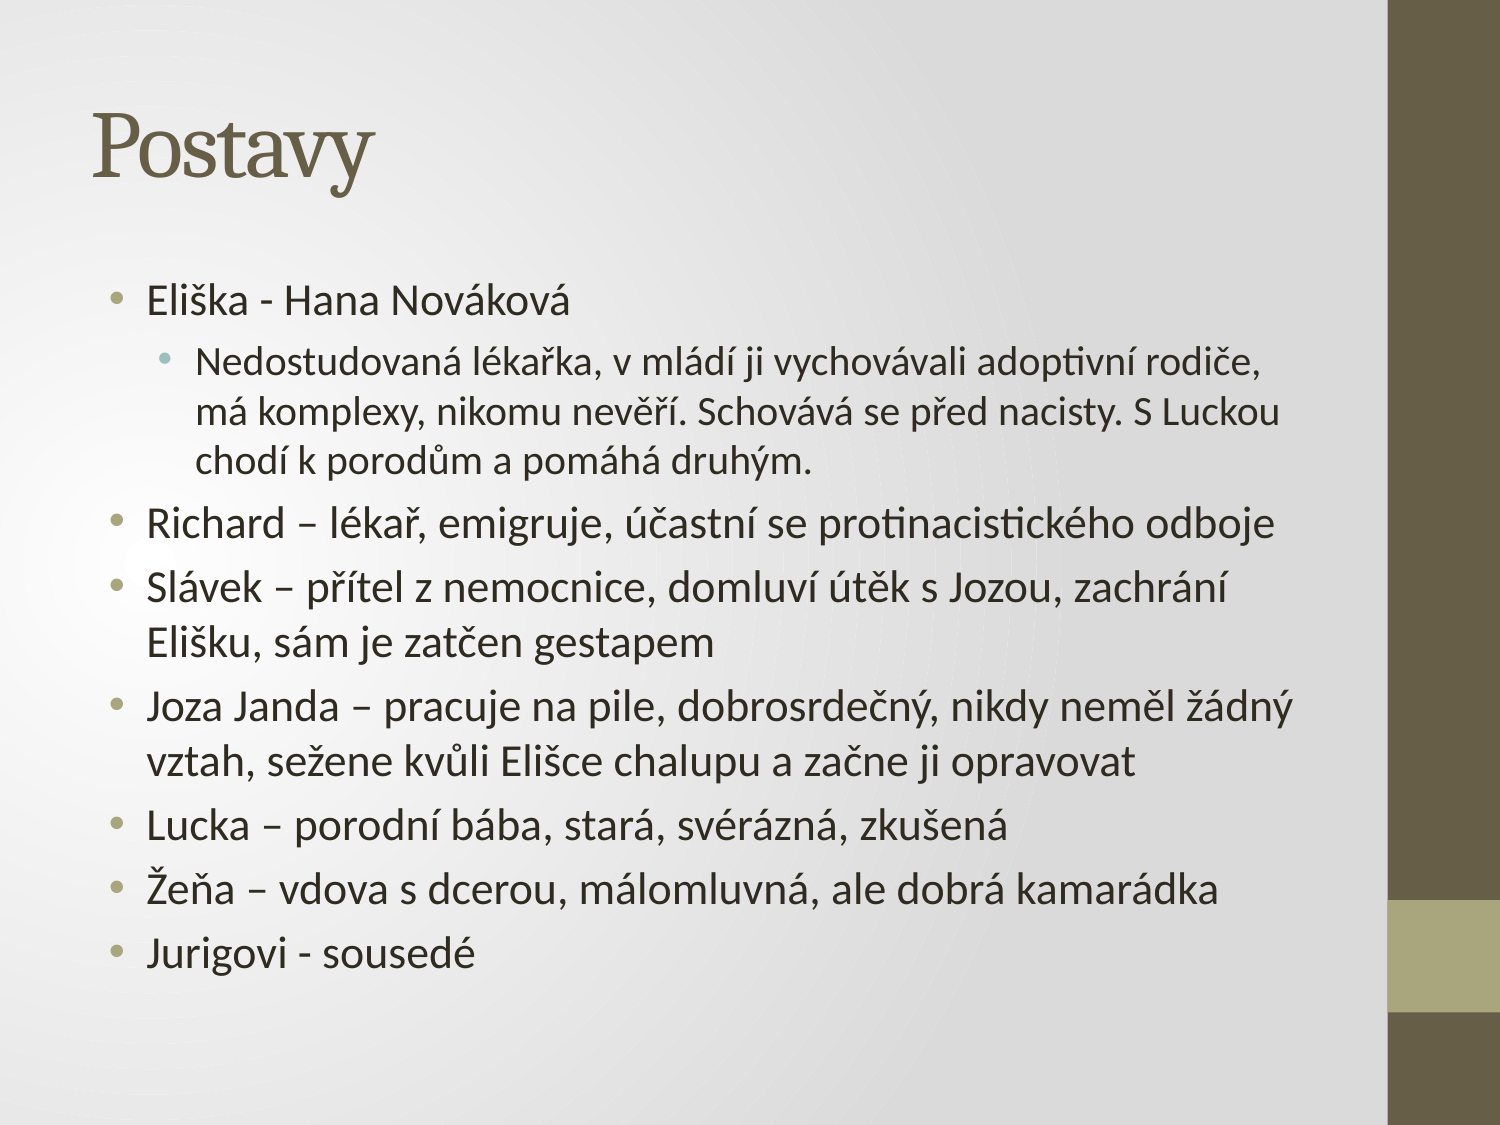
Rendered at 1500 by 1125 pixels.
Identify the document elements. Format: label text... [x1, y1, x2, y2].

list Eliška - Hana Nováková Nedostudovaná lékařka, v mládí ji vychovávali adoptivní rodiče, má komplexy, nikomu nevěří. Schovává se před nacisty. S Luckou chodí k porodům a pomáhá druhým. Richard – lékař, emigruje, účastní se protinacistického odboje Slávek – přítel z nemocnice, domluví útěk s Jozou, zachrání Elišku, sám je zatčen gestapem Joza Janda – pracuje na pile, dobrosrdečný, nikdy neměl žádný vztah, sežene kvůli Elišce chalupu a začne ji opravovat Lucka – porodní bába, stará, svérázná, zkušená Žeňa – vdova s dcerou, málomluvná, ale dobrá kamarádka Jurigovi - sousedé [75, 262, 1325, 1050]
title Postavy [75, 45, 1325, 233]
